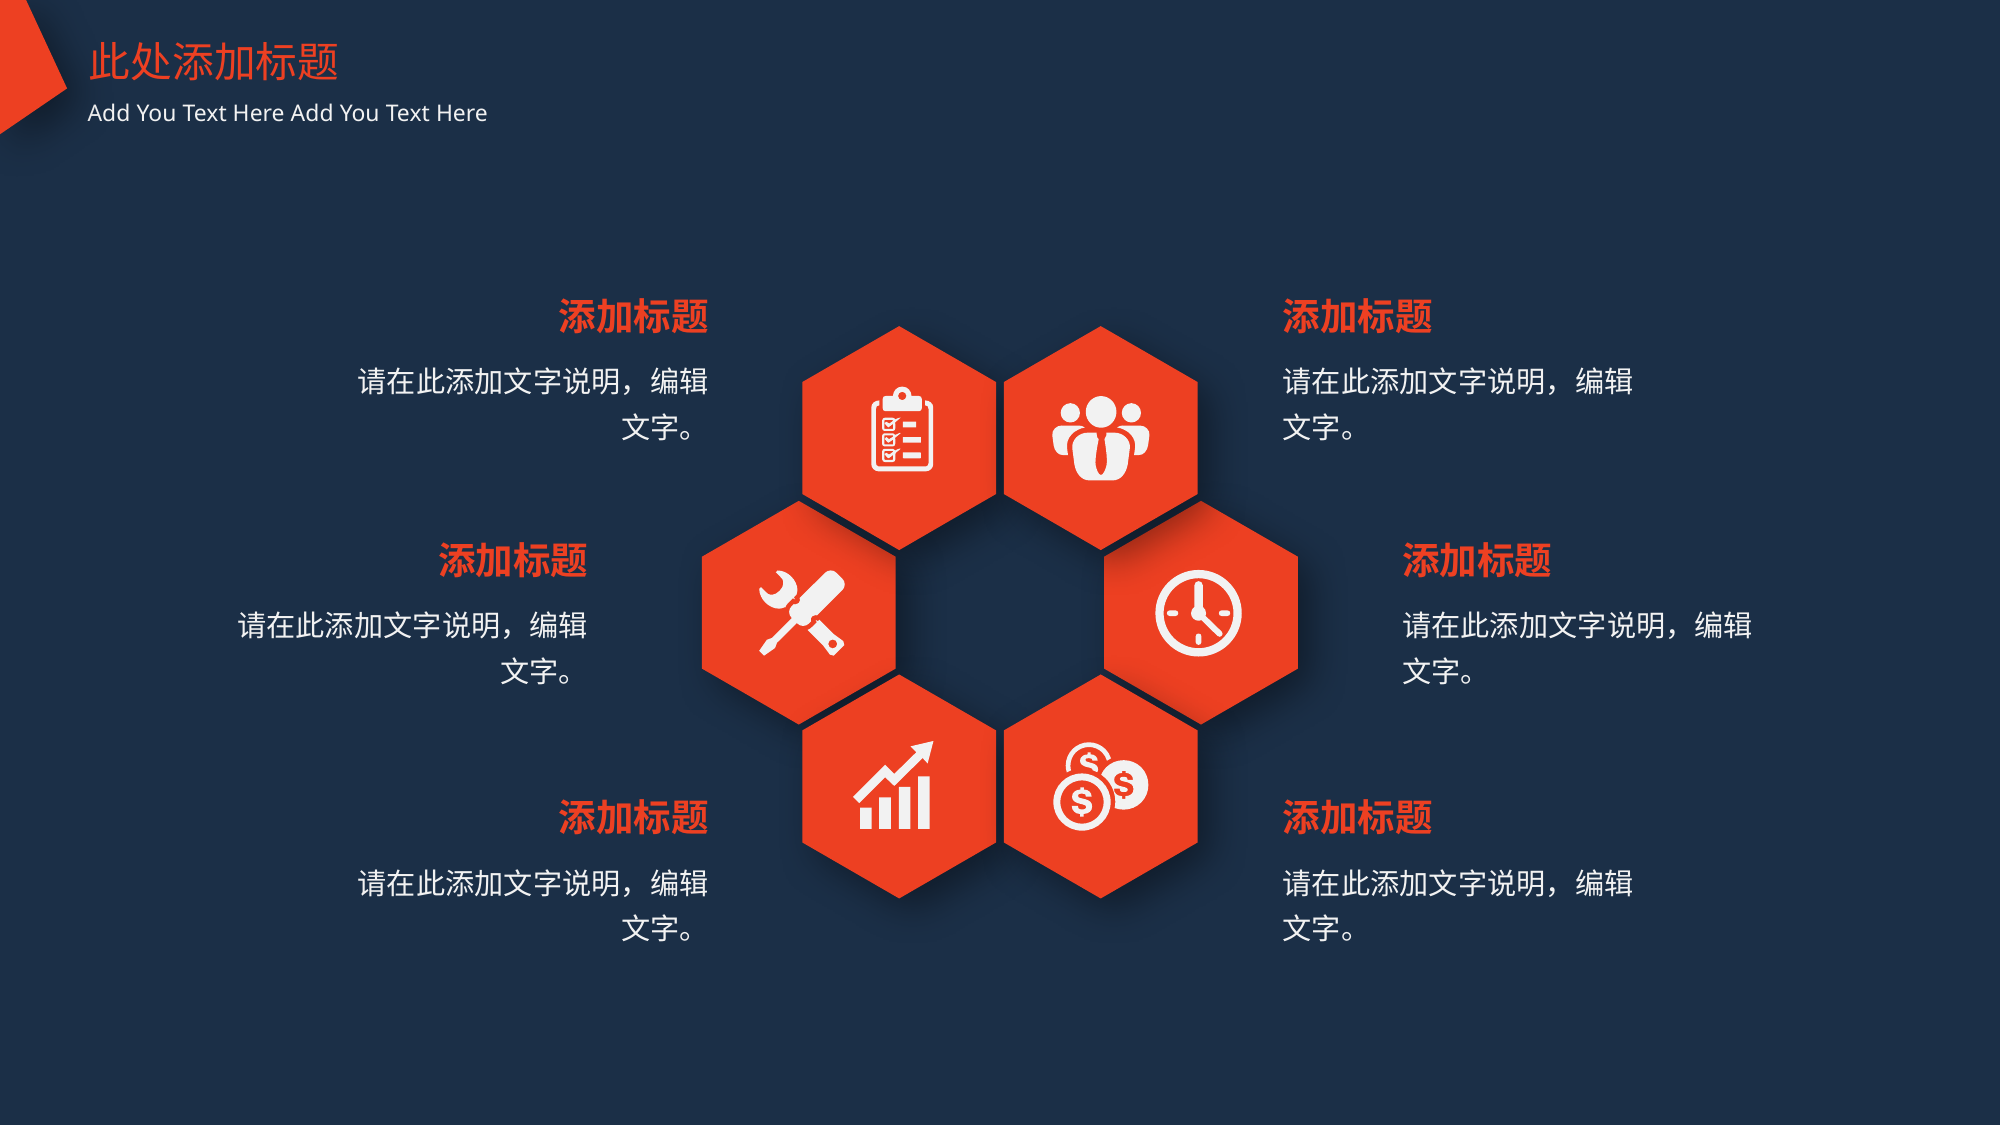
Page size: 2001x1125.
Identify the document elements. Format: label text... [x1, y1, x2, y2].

text_box [1052, 425, 1085, 456]
text_box 请在此添加文字说明，编辑文字。 [329, 345, 724, 452]
text_box [701, 504, 896, 725]
text_box 请在此添加文字说明，编辑文字。 [209, 589, 603, 696]
text_box 请在此添加文字说明，编辑文字。 [1387, 589, 1781, 696]
text_box 添加标题 [1267, 786, 1449, 847]
text_box 添加标题 [1267, 285, 1449, 345]
text_box [1104, 517, 1298, 717]
text_box 此处添加标题 [77, 28, 355, 83]
text_box [802, 326, 997, 551]
text_box 请在此添加文字说明，编辑文字。 [329, 847, 724, 953]
text_box [1085, 396, 1117, 428]
text_box 添加标题 [543, 786, 724, 847]
text_box Add You Text Here Add You Text Here [82, 83, 532, 134]
text_box 添加标题 [422, 529, 603, 589]
text_box [1003, 326, 1198, 551]
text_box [1053, 742, 1149, 831]
text_box [1121, 403, 1142, 423]
text_box [1003, 674, 1198, 899]
text_box [882, 386, 922, 412]
text_box [0, 0, 68, 135]
text_box 添加标题 [1387, 529, 1568, 589]
text_box [1072, 432, 1130, 481]
text_box [759, 570, 845, 656]
text_box [1060, 403, 1080, 423]
text_box [871, 400, 934, 472]
text_box [1155, 569, 1242, 657]
text_box 添加标题 [543, 285, 724, 345]
text_box 请在此添加文字说明，编辑文字。 [1267, 847, 1662, 953]
text_box [1117, 425, 1150, 456]
text_box [802, 674, 997, 899]
text_box 请在此添加文字说明，编辑文字。 [1267, 345, 1662, 452]
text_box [852, 740, 934, 829]
